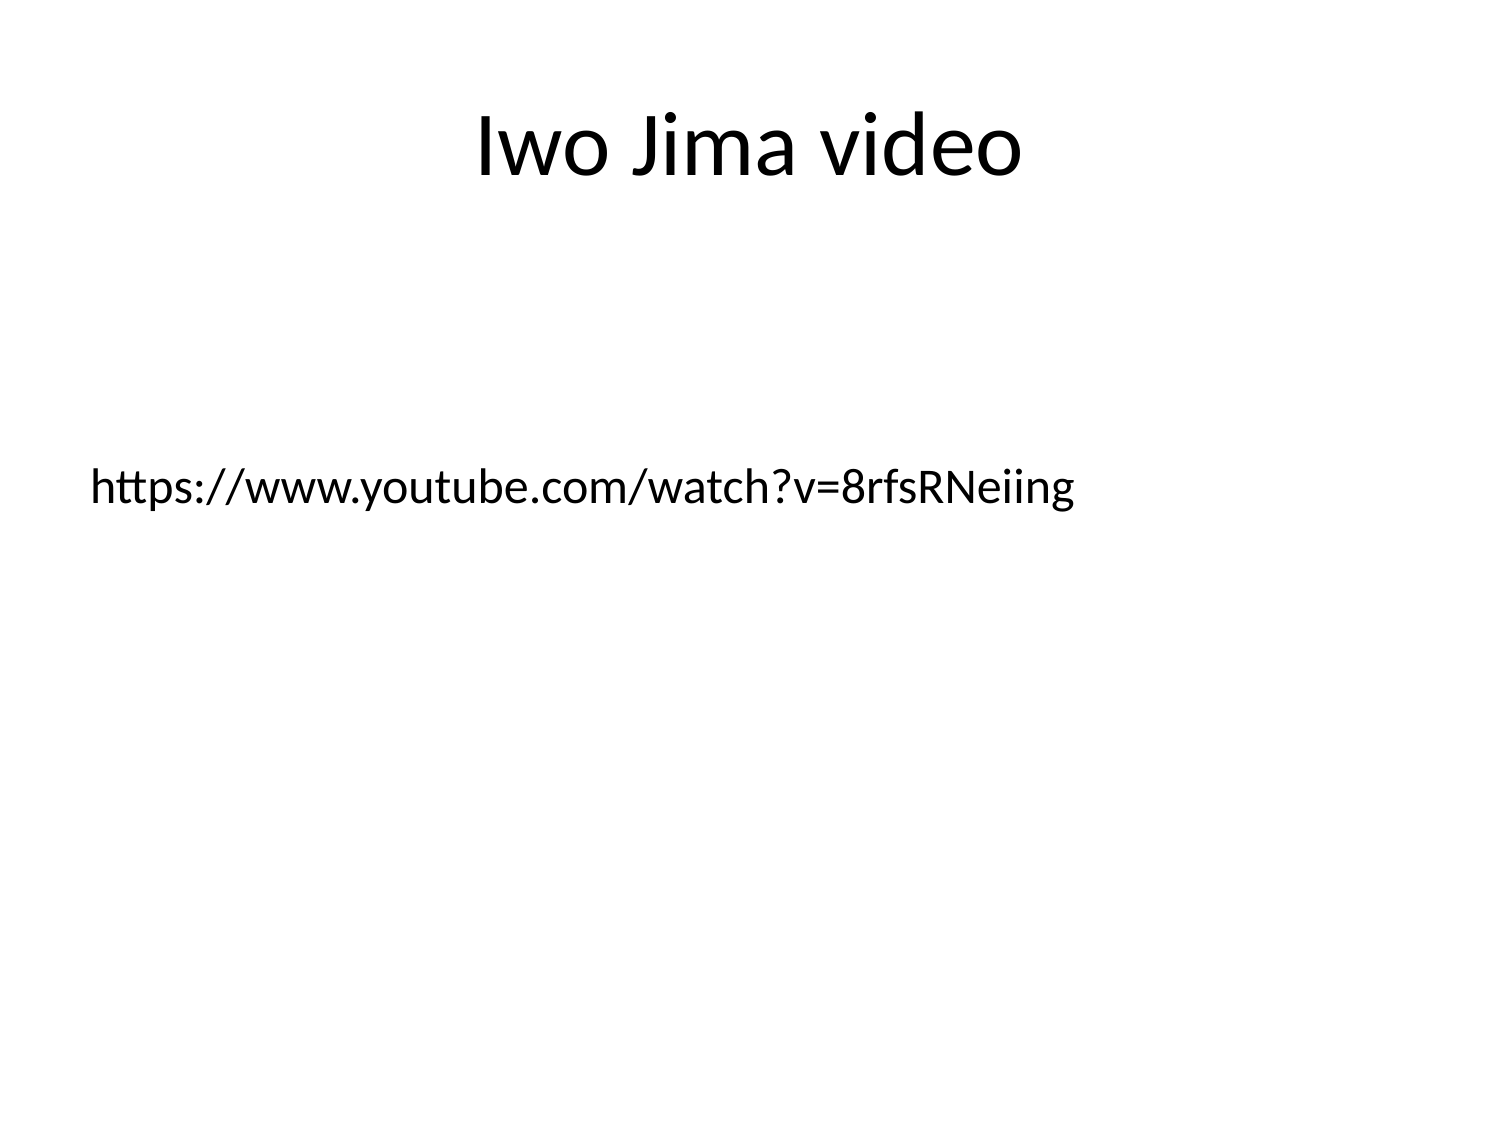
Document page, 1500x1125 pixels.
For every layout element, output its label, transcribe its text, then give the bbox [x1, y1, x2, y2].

title Iwo Jima video [75, 45, 1425, 233]
list https://www.youtube.com/watch?v=8rfsRNeiing [75, 262, 1425, 1005]
